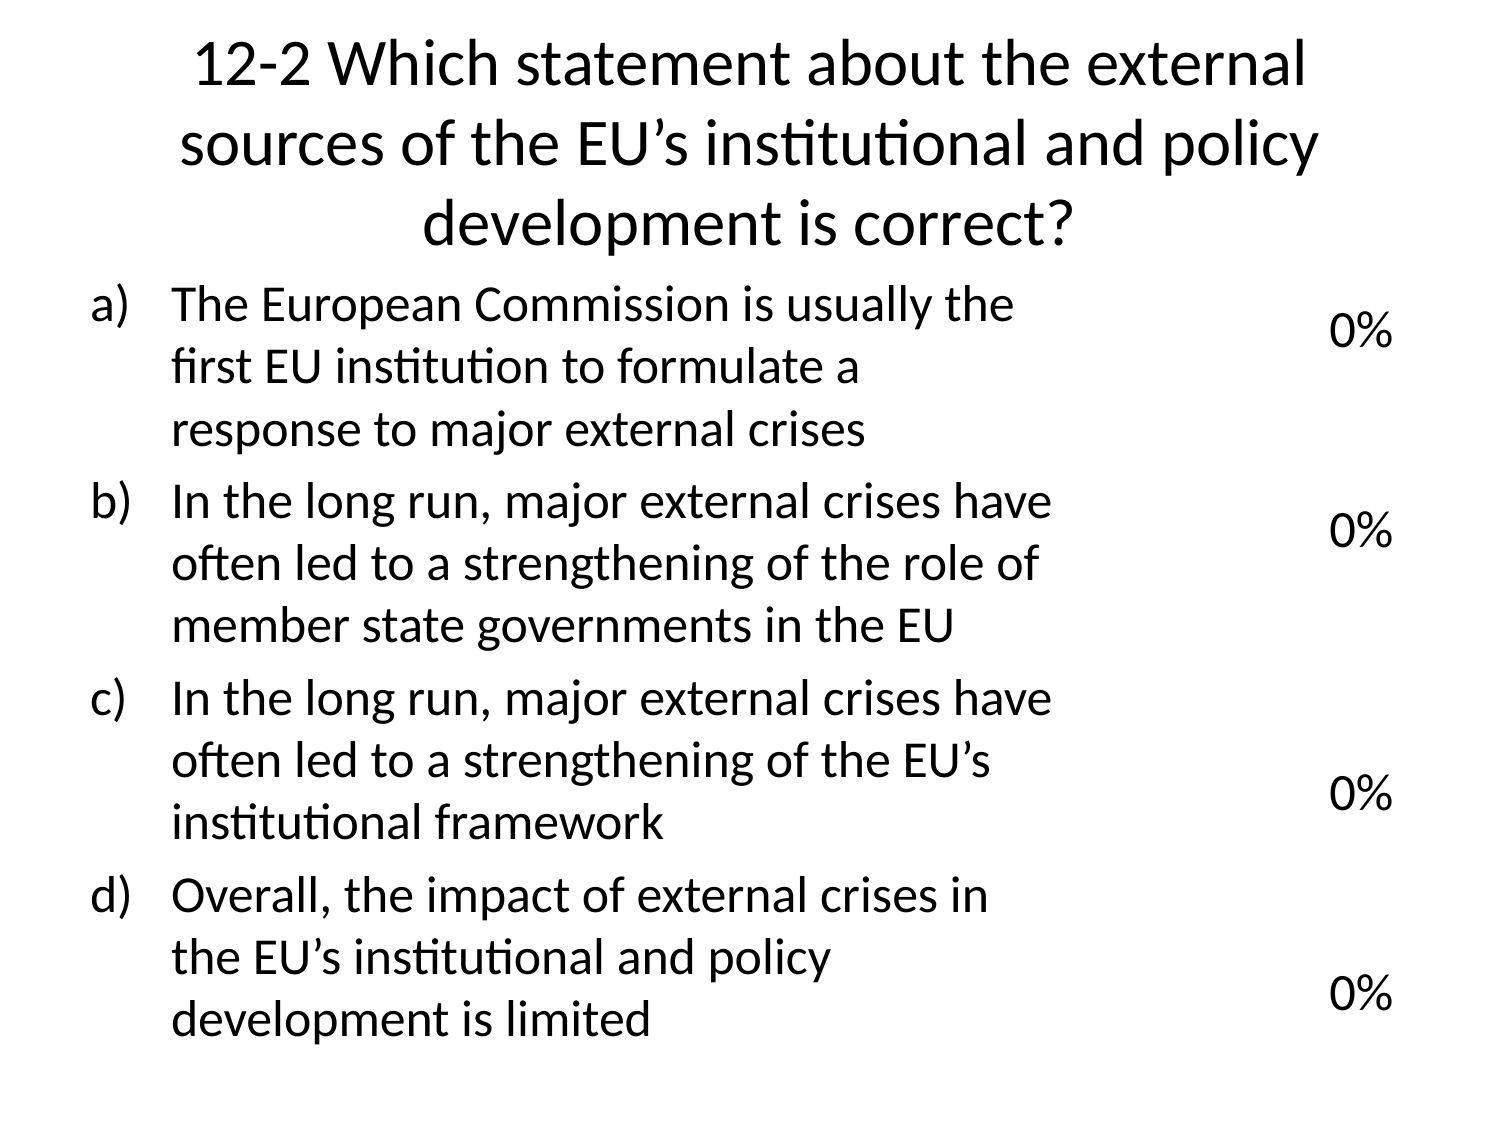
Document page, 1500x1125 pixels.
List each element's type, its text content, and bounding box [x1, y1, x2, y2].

list 0% 0% 0% 0% [1124, 287, 1409, 1031]
title 12-2 Which statement about the external sources of the EU’s institutional and policy development is correct? [74, 11, 1426, 267]
list The European Commission is usually the first EU institution to formulate a response to major external crises In the long run, major external crises have often led to a strengthening of the role of member state governments in the EU In the long run, major external crises have often led to a strengthening of the EU’s institutional framework Overall, the impact of external crises in the EU’s institutional and policy development is limited [74, 262, 1076, 1088]
